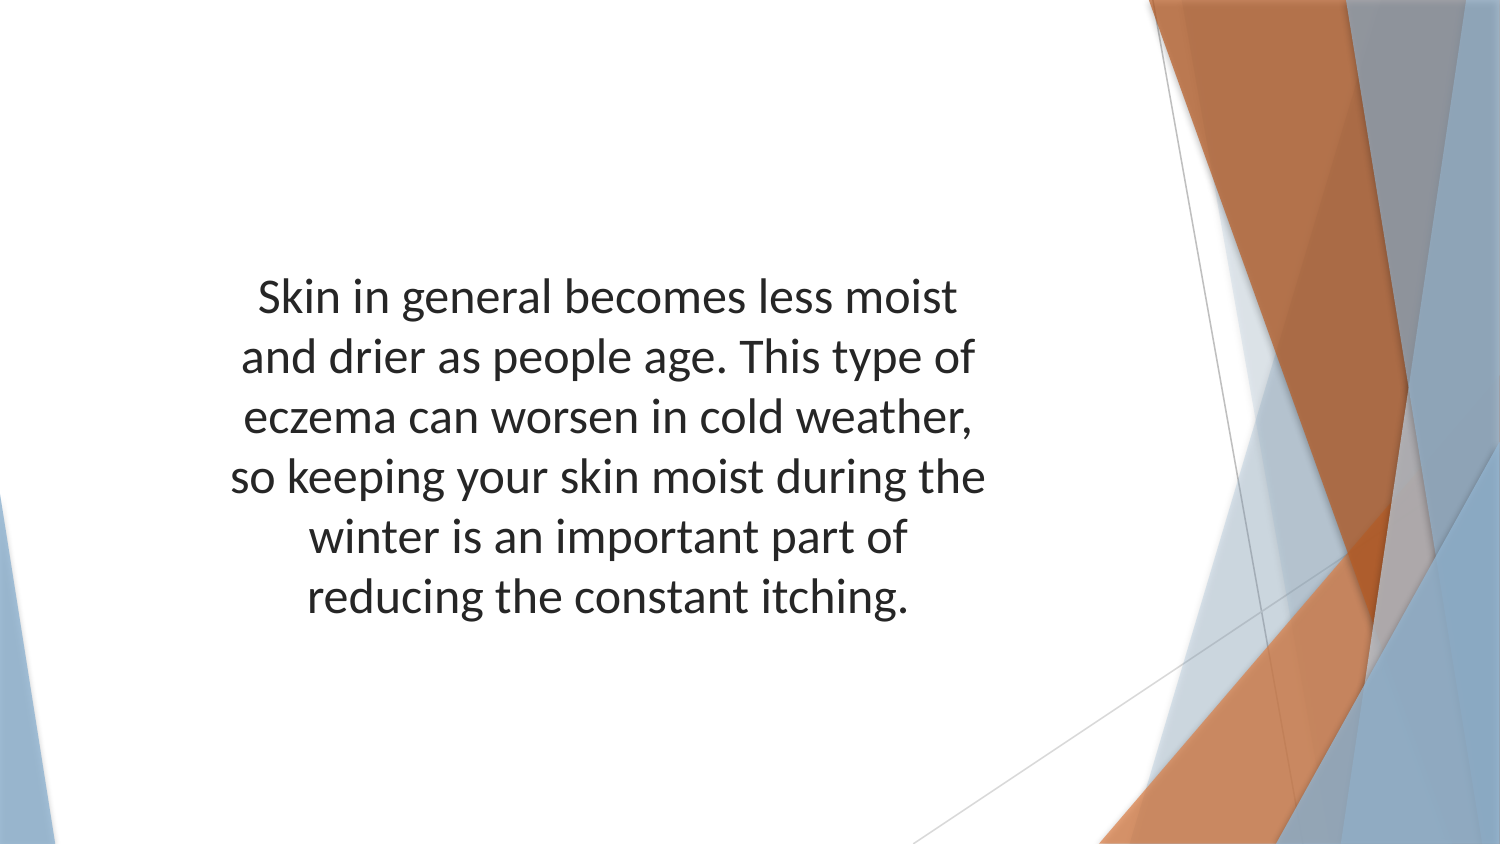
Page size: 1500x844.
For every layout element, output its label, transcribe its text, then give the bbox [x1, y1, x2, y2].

list Skin in general becomes less moist and drier as people age. This type of eczema can worsen in cold weather, so keeping your skin moist during the winter is an important part of reducing the constant itching. [206, 256, 1010, 599]
